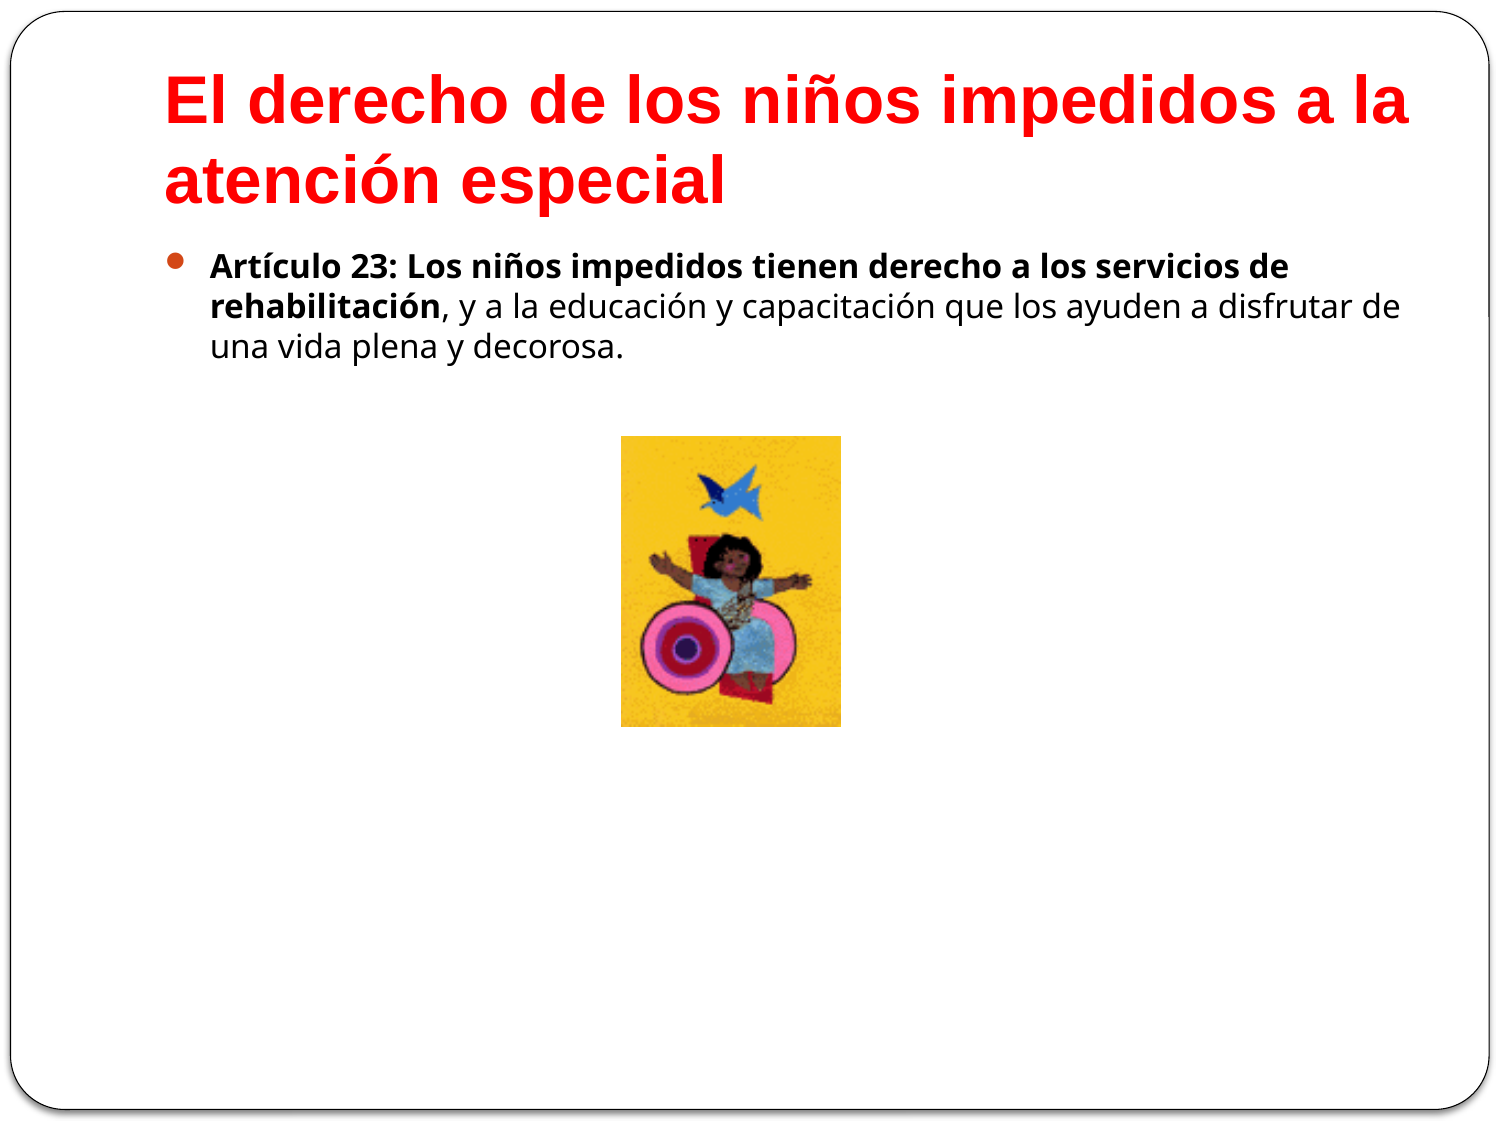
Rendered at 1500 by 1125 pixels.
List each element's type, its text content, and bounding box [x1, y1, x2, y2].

picture [620, 436, 842, 727]
title El derecho de los niños impedidos a la atención especial [150, 45, 1425, 233]
list Artículo 23: Los niños impedidos tienen derecho a los servicios de rehabilitación, y a la educación y capacitación que los ayuden a disfrutar de una vida plena y decorosa. [150, 237, 1425, 988]
